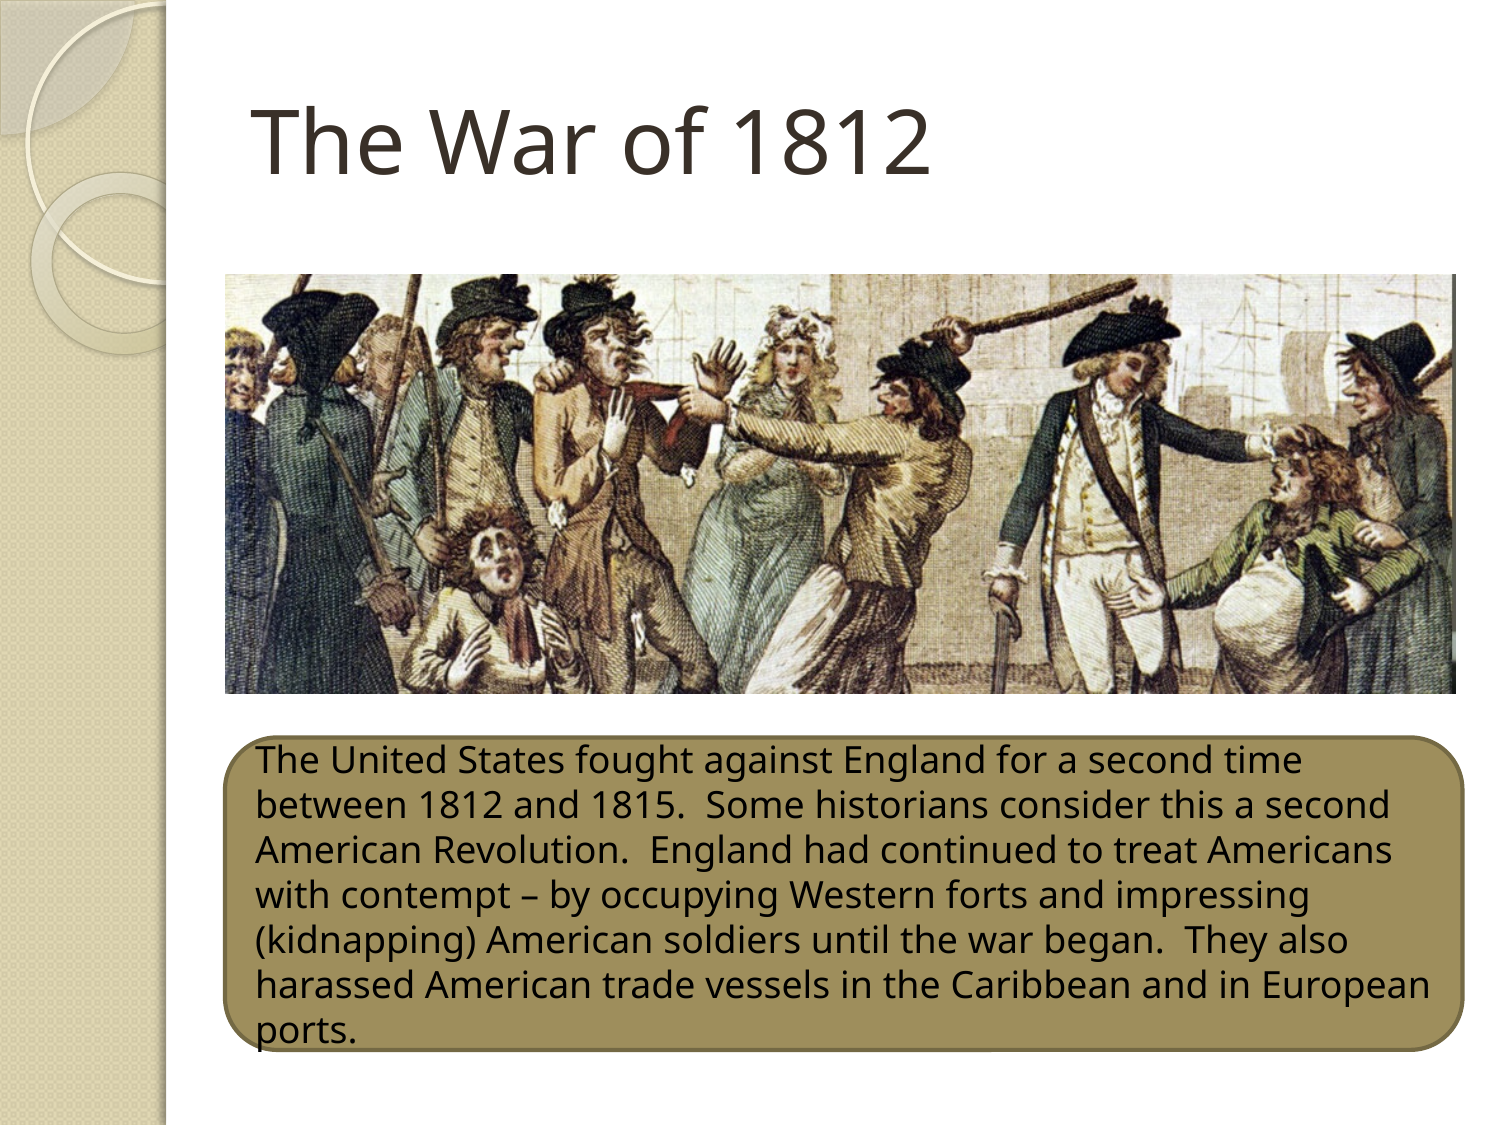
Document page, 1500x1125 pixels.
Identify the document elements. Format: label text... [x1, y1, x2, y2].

text_box The United States fought against England for a second time between 1812 and 1815. Some historians consider this a second American Revolution. England had continued to treat Americans with contempt – by occupying Western forts and impressing (kidnapping) American soldiers until the war began. They also harassed American trade vessels in the Caribbean and in European ports. [222, 735, 1465, 1053]
title The War of 1812 [235, 45, 1466, 233]
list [224, 274, 1456, 694]
